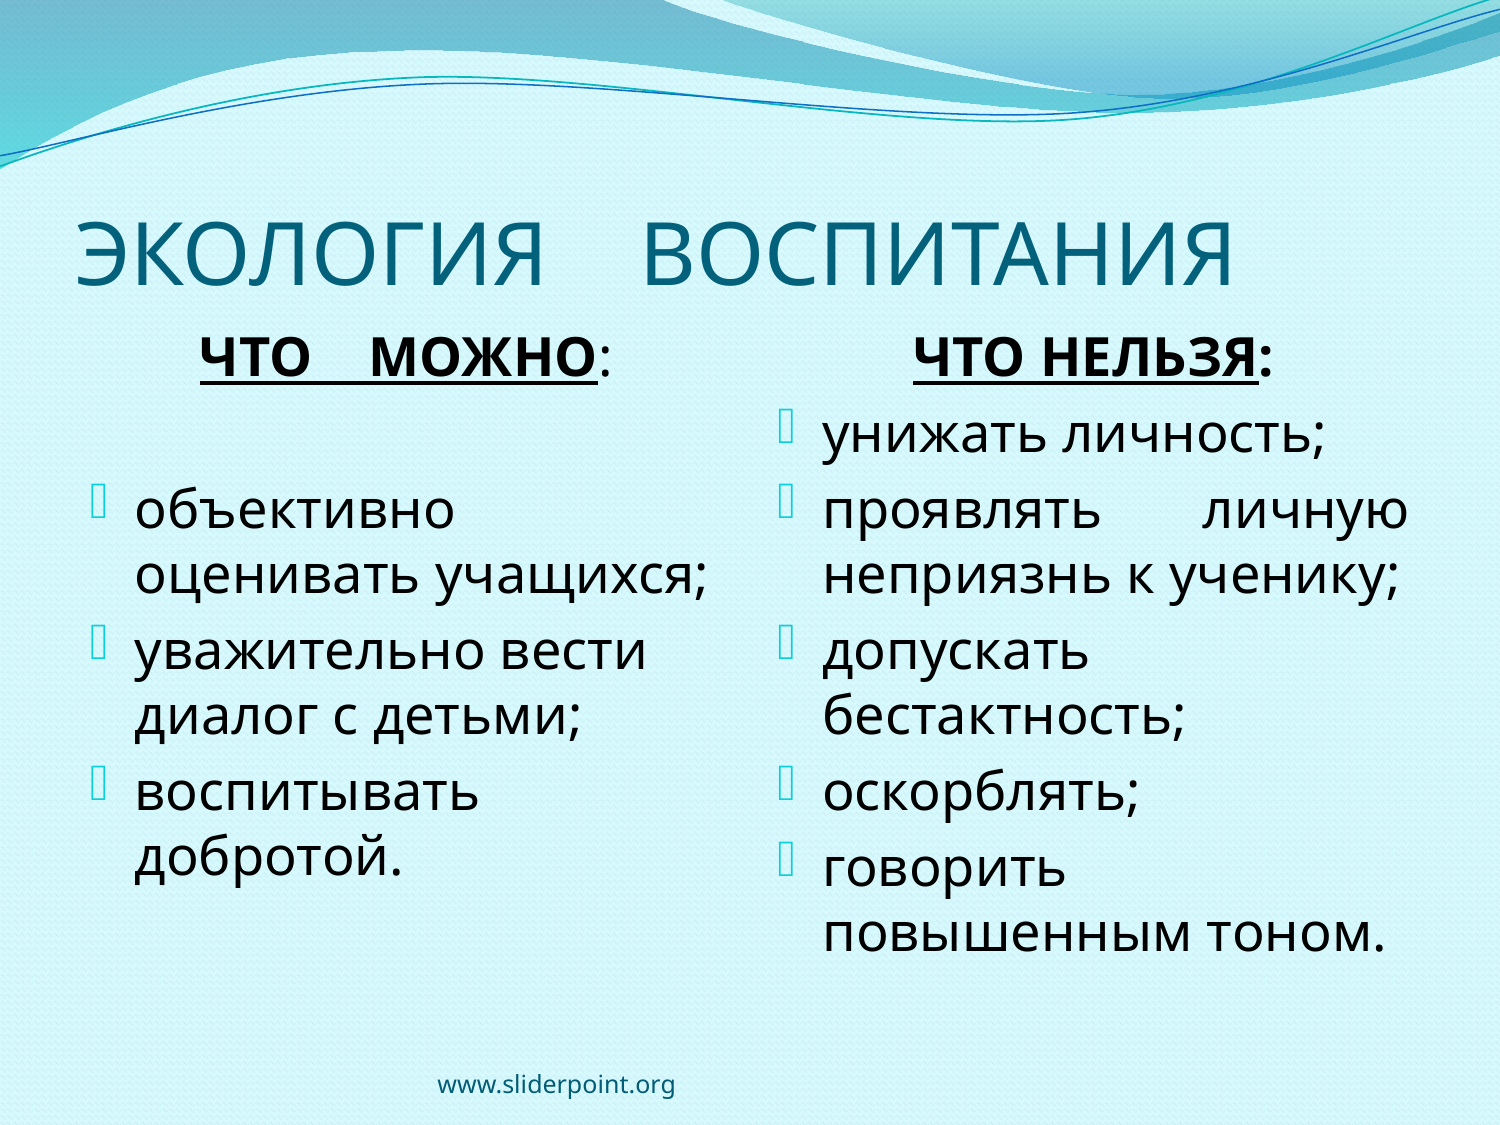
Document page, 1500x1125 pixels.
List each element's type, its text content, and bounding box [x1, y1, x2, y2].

list ЧТО НЕЛЬЗЯ: унижать личность; проявлять личную неприязнь к ученику; допускать бестактность; оскорблять; говорить повышенным тоном. [762, 314, 1425, 1043]
footer www.sliderpoint.org [437, 1042, 988, 1103]
title ЭКОЛОГИЯ ВОСПИТАНИЯ [75, 115, 1425, 303]
list ЧТО МОЖНО: объективно оценивать учащихся; уважительно вести диалог с детьми; воспитывать добротой. [75, 314, 738, 1043]
